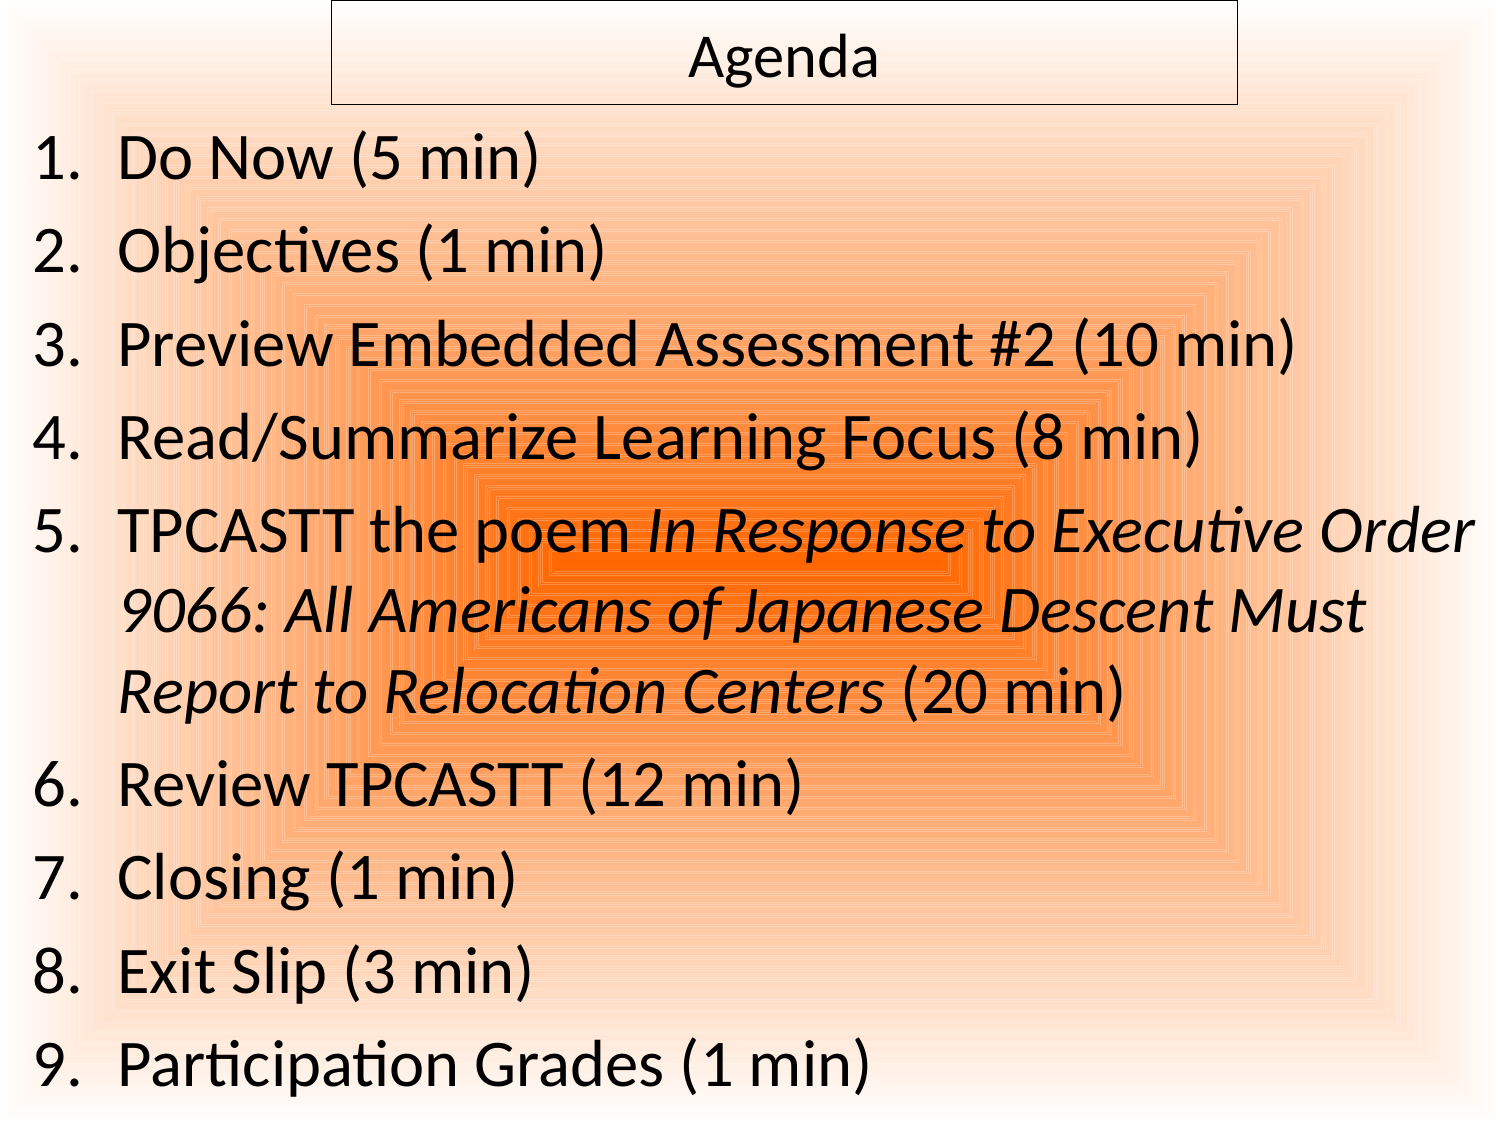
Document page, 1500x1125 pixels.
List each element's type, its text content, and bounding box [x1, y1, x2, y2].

text_box Agenda [331, 0, 1238, 105]
list Do Now (5 min) Objectives (1 min) Preview Embedded Assessment #2 (10 min) Read/Summarize Learning Focus (8 min) TPCASTT the poem In Response to Executive Order 9066: All Americans of Japanese Descent Must Report to Relocation Centers (20 min) Review TPCASTT (12 min) Closing (1 min) Exit Slip (3 min) Participation Grades (1 min) [0, 104, 1500, 1125]
